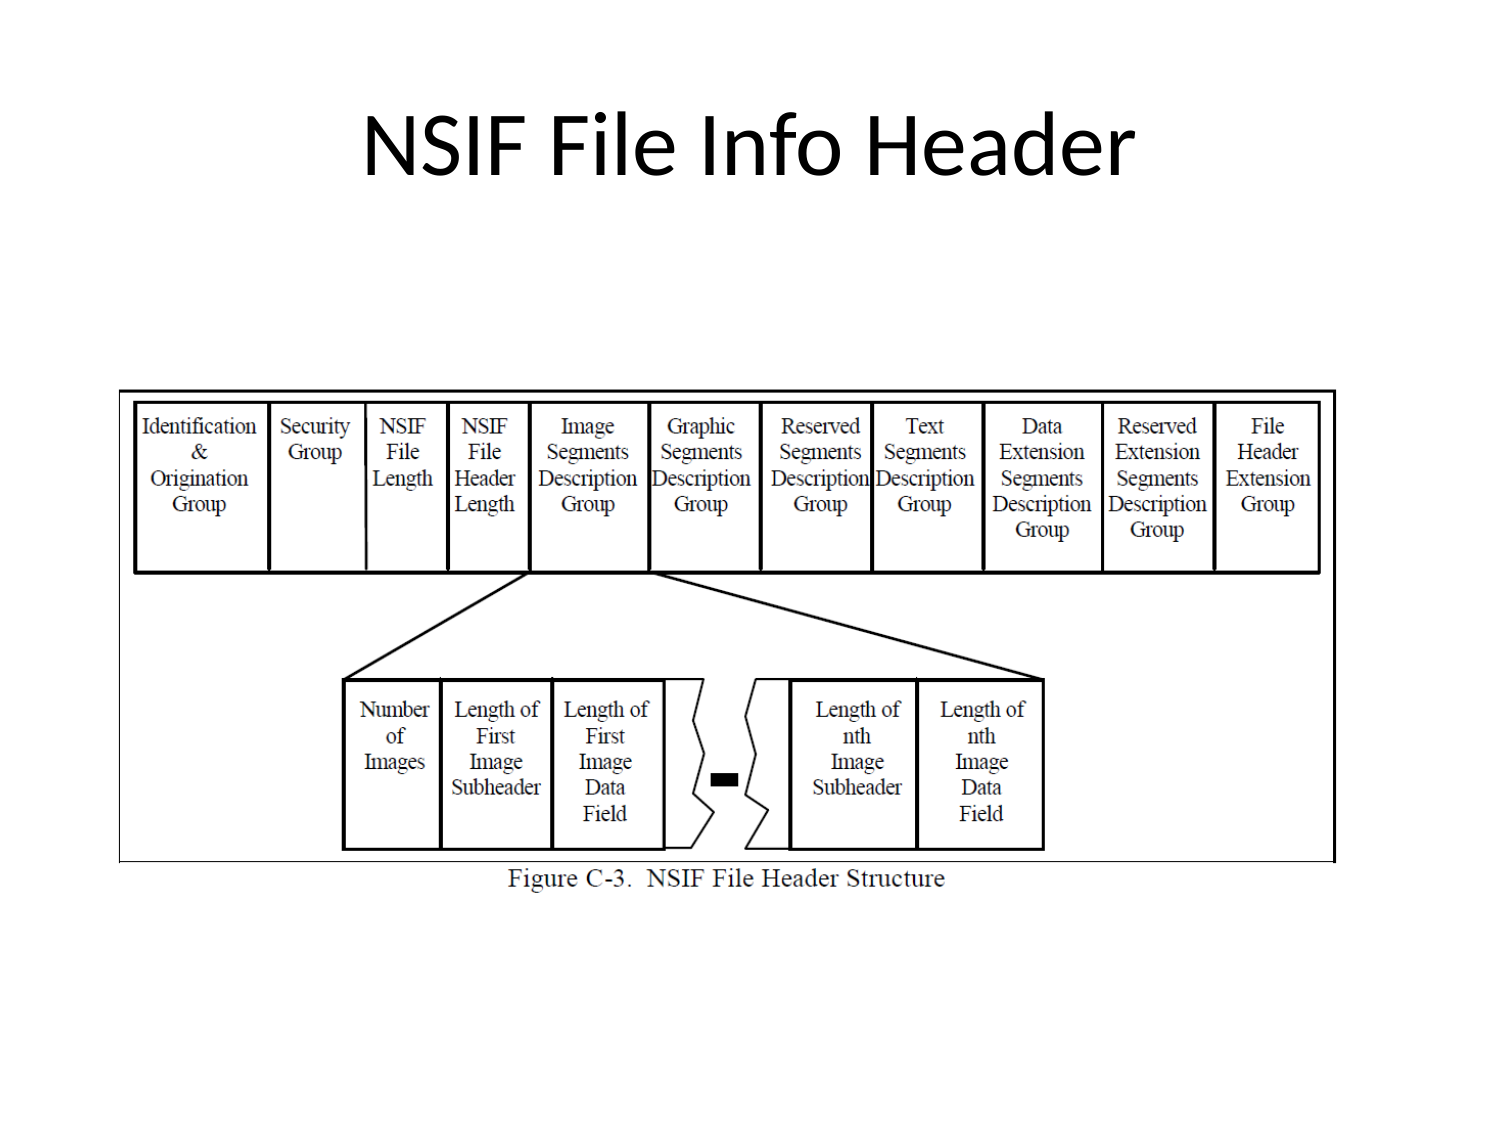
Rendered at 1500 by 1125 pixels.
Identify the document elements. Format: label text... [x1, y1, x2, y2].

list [74, 365, 1426, 903]
title NSIF File Info Header [75, 45, 1425, 233]
